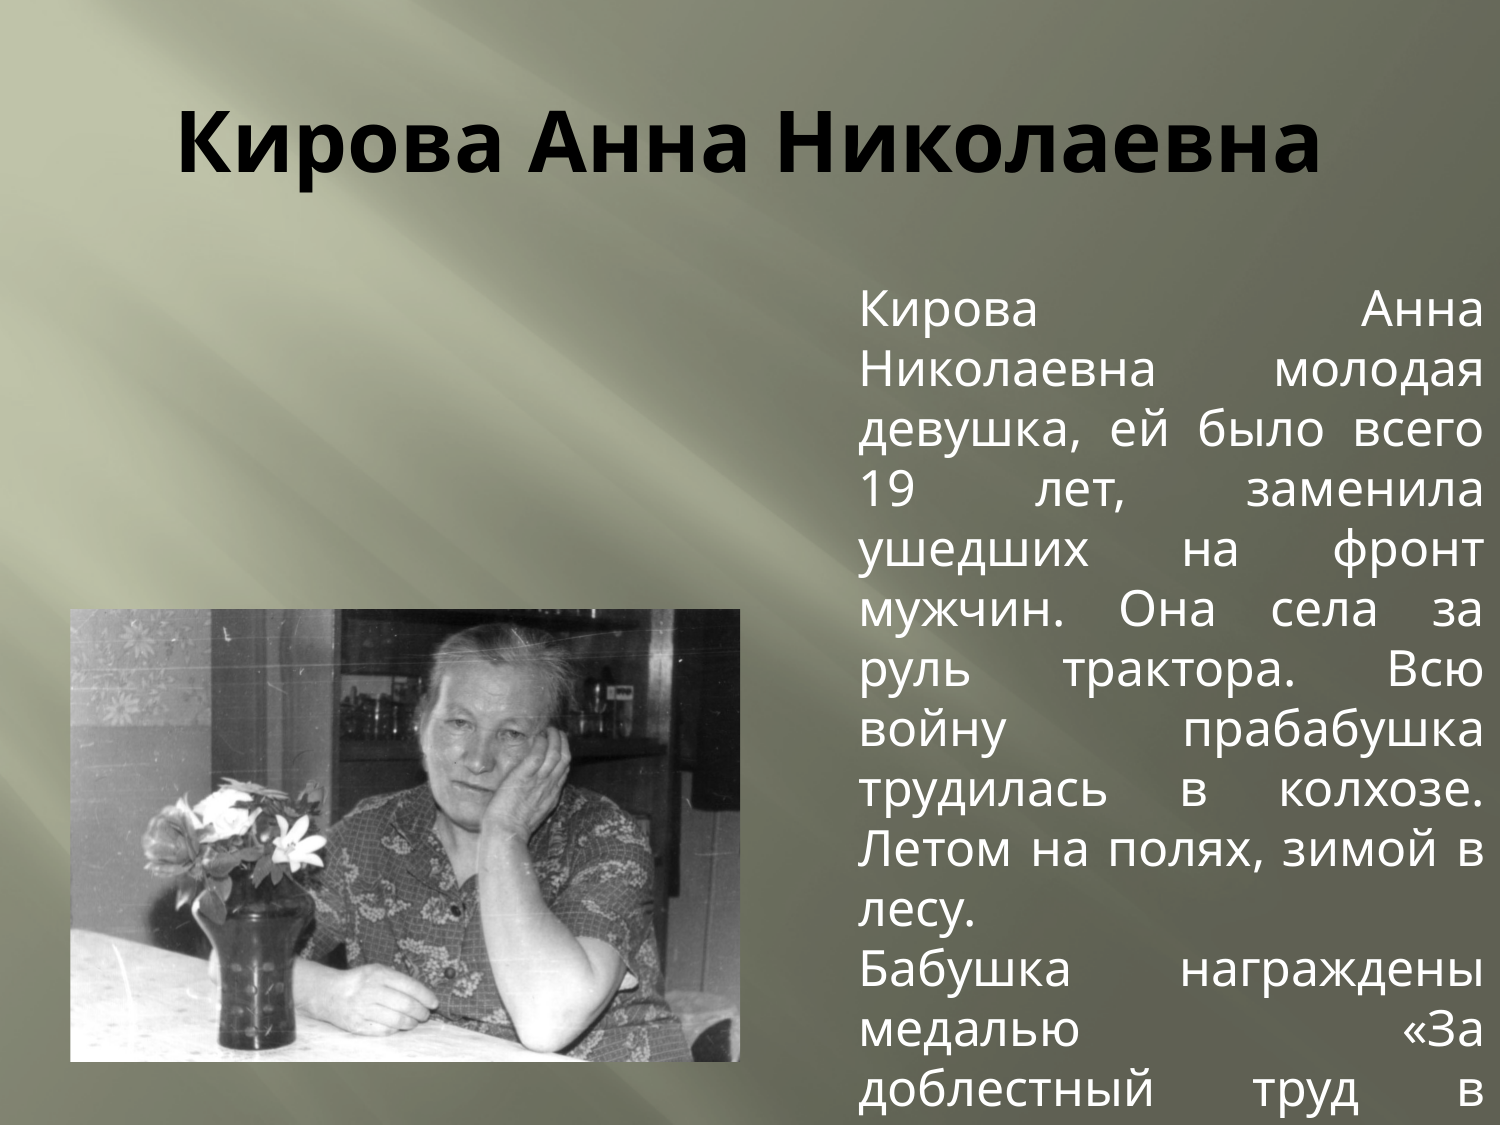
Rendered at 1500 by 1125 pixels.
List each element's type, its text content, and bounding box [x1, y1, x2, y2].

title Кирова Анна Николаевна [75, 45, 1425, 233]
text_box Кирова Анна Николаевна молодая девушка, ей было всего 19 лет, заменила ушедших на фронт мужчин. Она села за руль трактора. Всю войну прабабушка трудилась в колхозе. Летом на полях, зимой в лесу. Бабушка награждены медалью «За доблестный труд в Великой Отечественной войне 1941-45гг.» [843, 269, 1500, 1125]
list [70, 609, 741, 1063]
